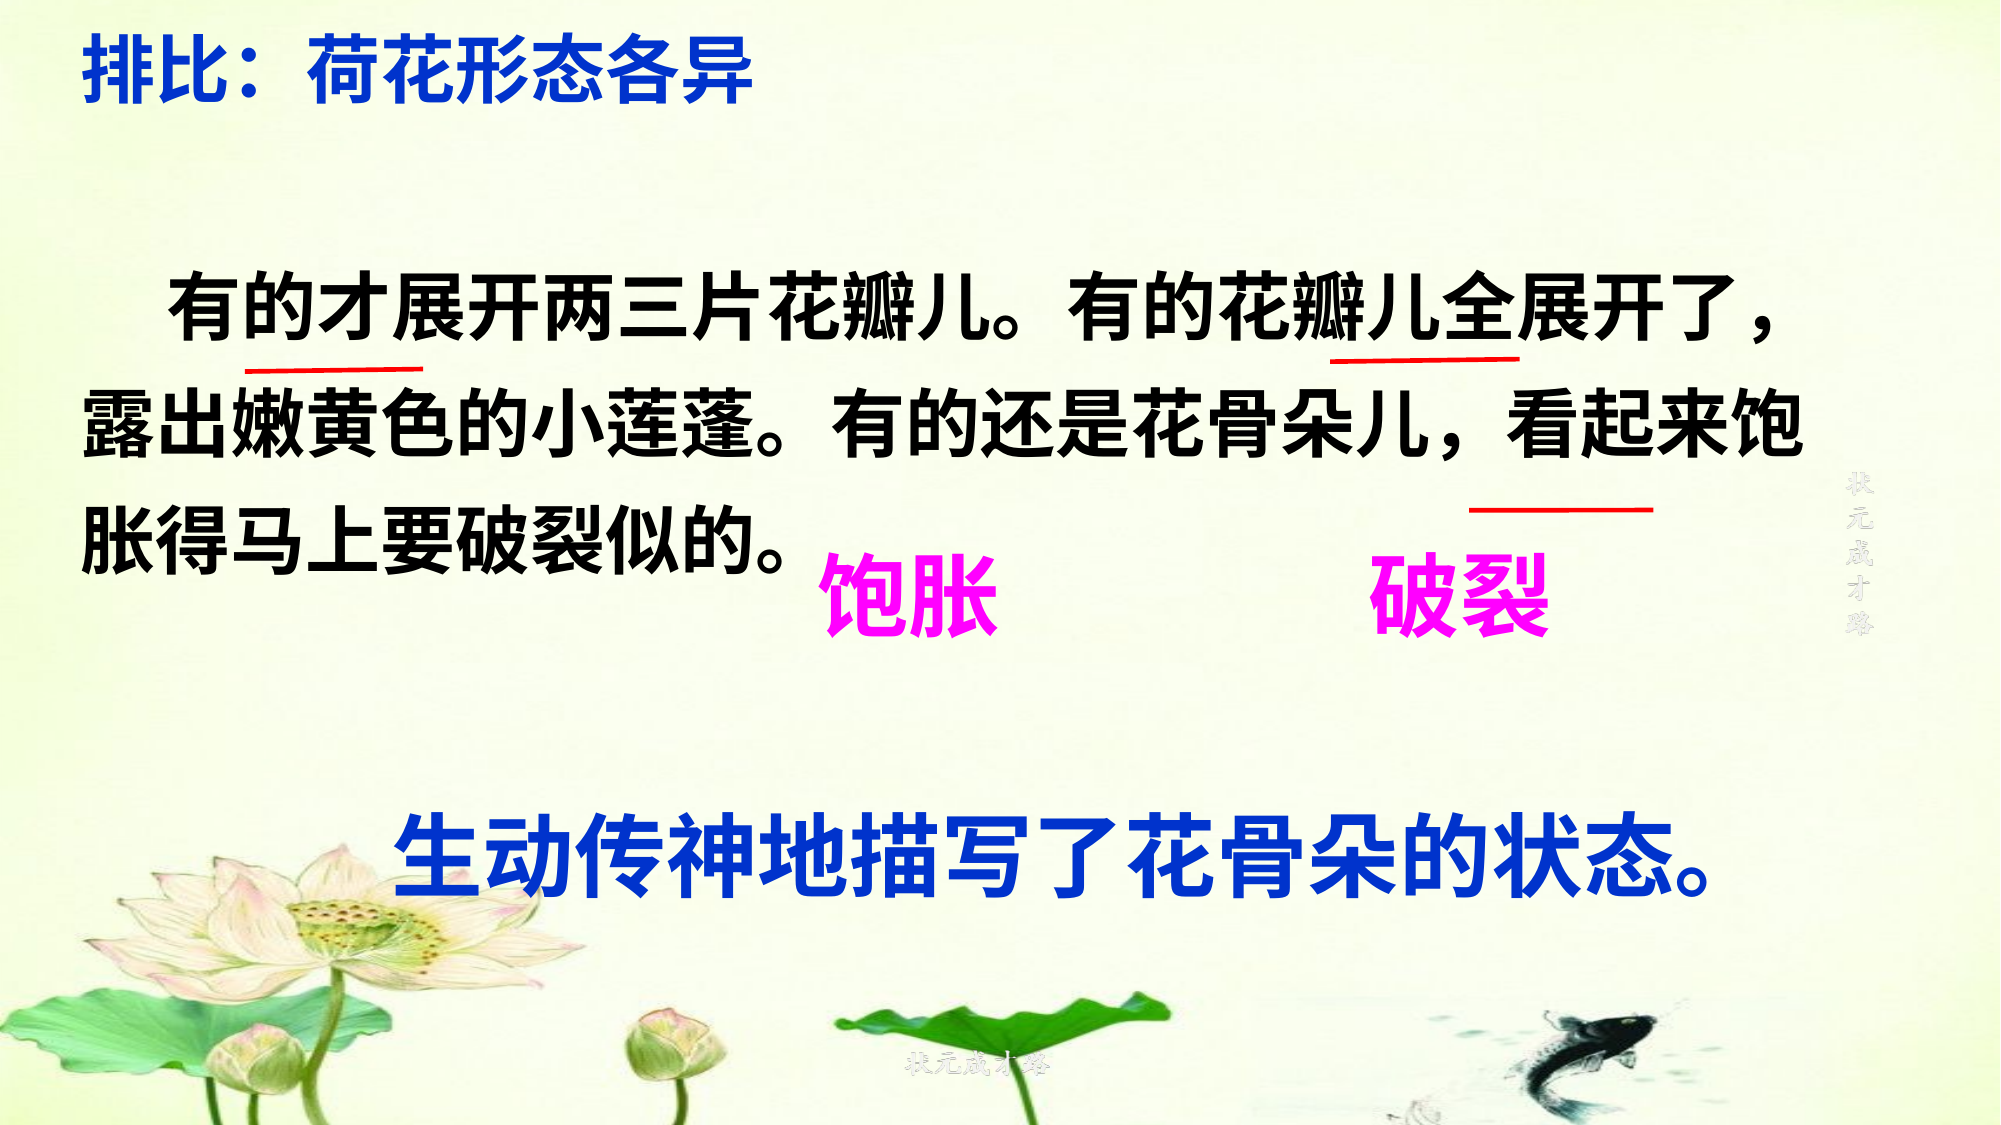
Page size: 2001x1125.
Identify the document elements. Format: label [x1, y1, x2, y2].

text_box [244, 368, 424, 372]
picture [0, 0, 2001, 1125]
